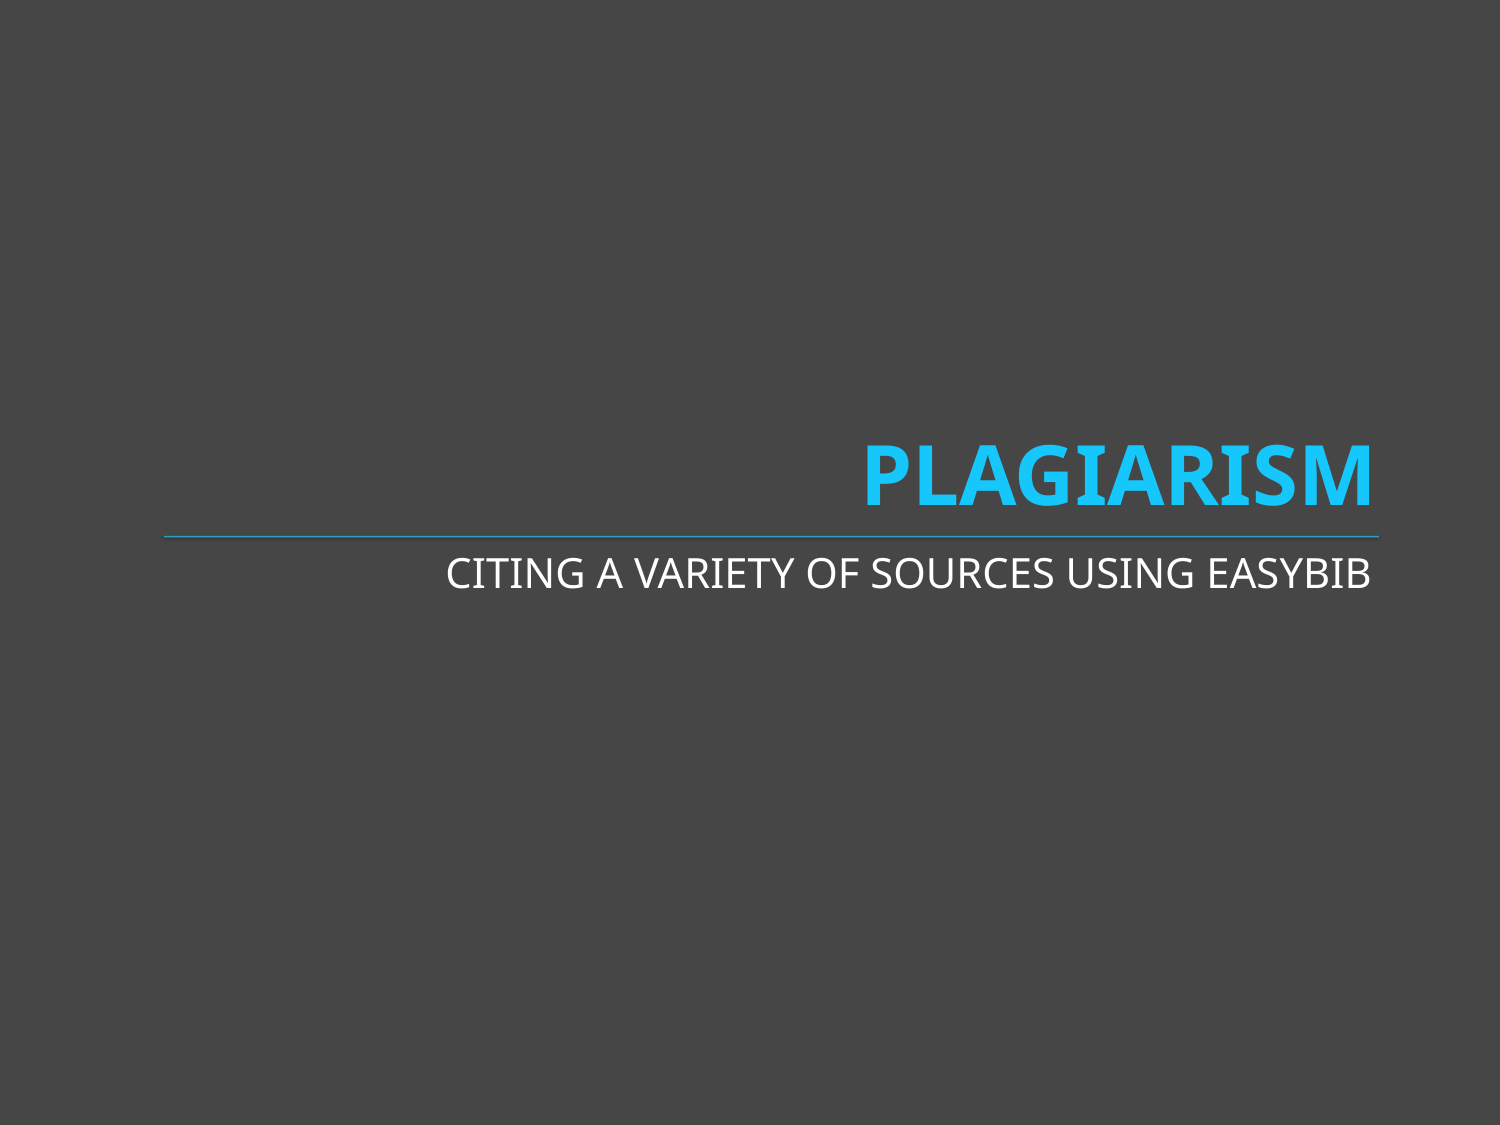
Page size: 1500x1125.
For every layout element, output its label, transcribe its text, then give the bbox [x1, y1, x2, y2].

list CITING A VARIETY OF SOURCES USING EASYBIB [118, 539, 1394, 787]
title PLAGIARISM [118, 81, 1394, 530]
